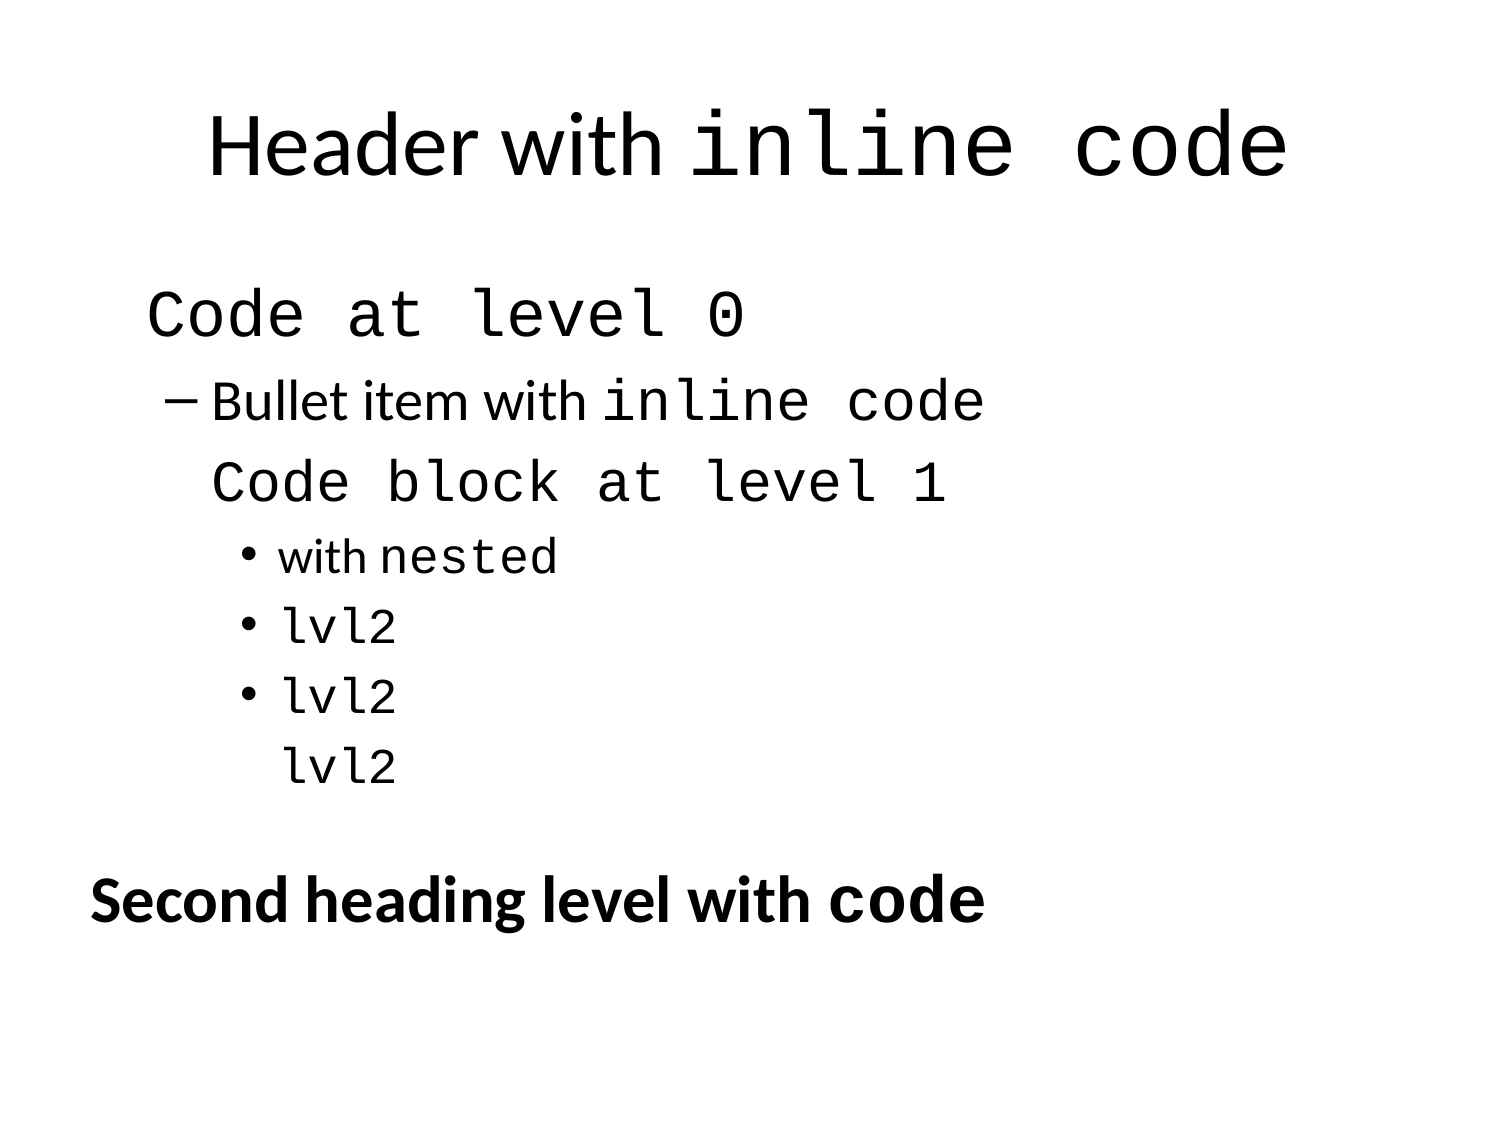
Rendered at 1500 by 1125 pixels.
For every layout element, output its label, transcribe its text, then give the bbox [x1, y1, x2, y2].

list Code at level 0 Bullet item with inline code Code block at level 1 with nested lvl2 lvl2 lvl2 Second heading level with code [75, 262, 1425, 1005]
title Header with inline code [75, 45, 1425, 233]
